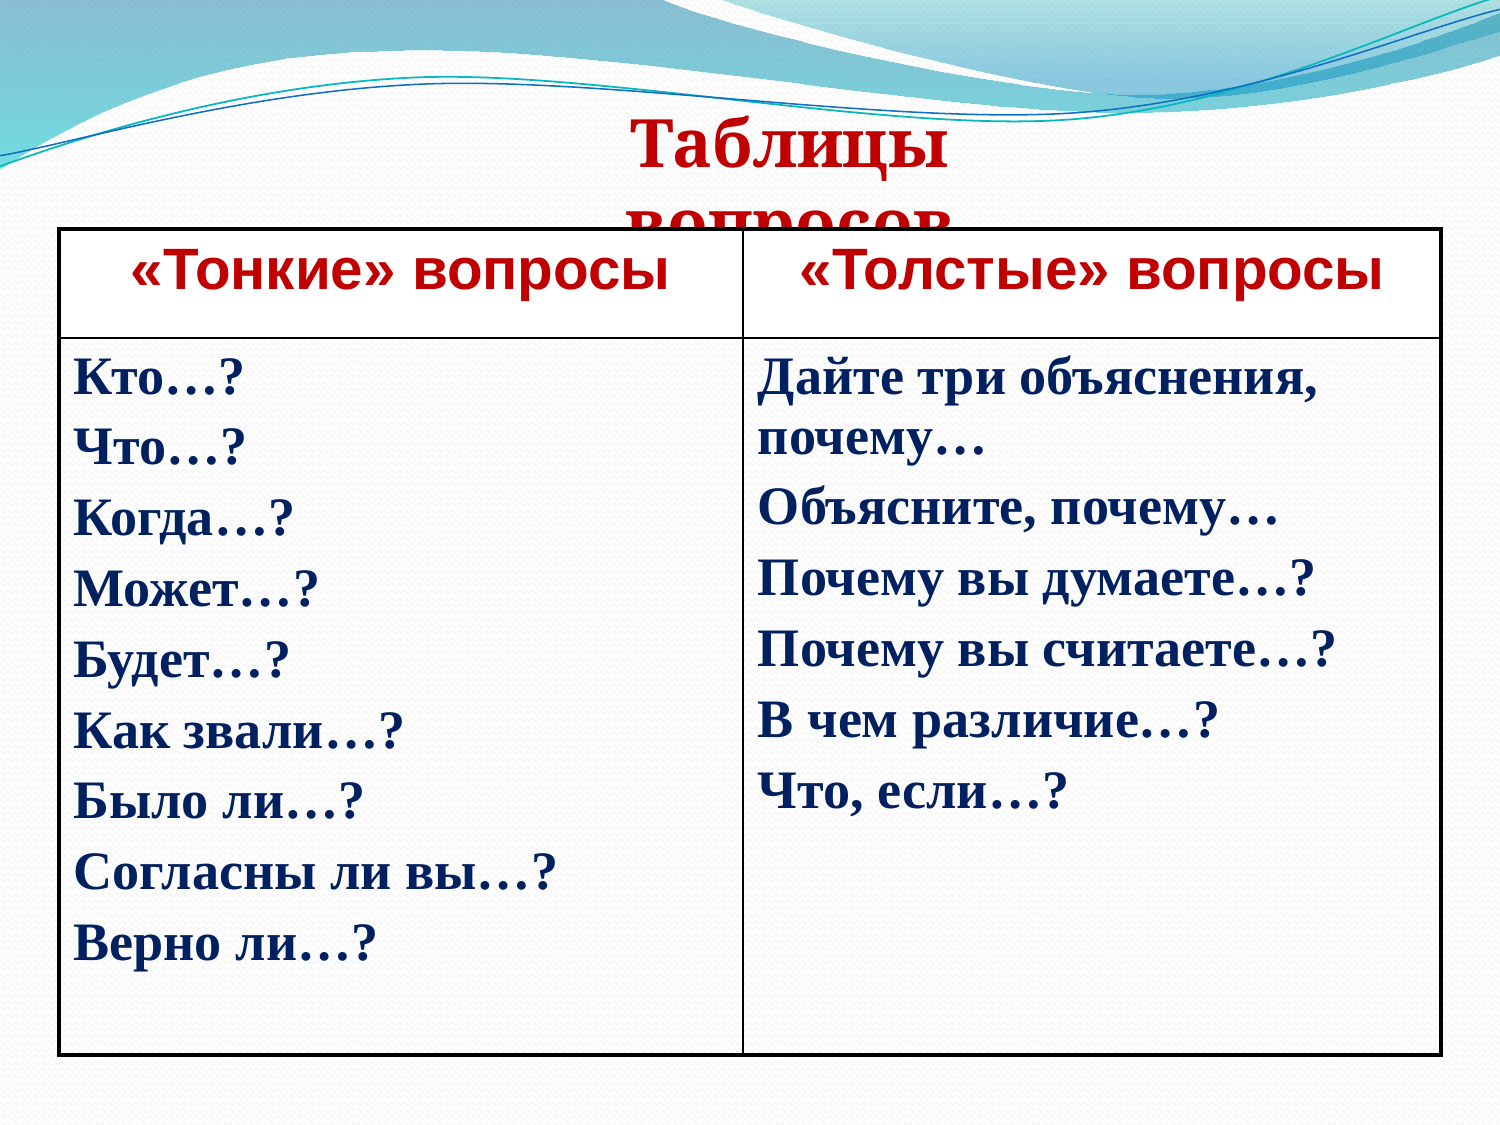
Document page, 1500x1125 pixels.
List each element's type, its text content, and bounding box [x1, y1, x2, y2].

table_header «Тонкие» вопросы [61, 231, 742, 337]
table_header «Толстые» вопросы [744, 231, 1439, 337]
text_box Таблицы вопросов [455, 93, 1125, 227]
table_cell Дайте три объяснения, почему… Объясните, почему… Почему вы думаете…? Почему вы считаете…? В чем различие…? Что, если…? [744, 339, 1439, 1053]
table_cell Кто…? Что…? Когда…? Может…? Будет…? Как звали…? Было ли…? Согласны ли вы…? Верно ли…? [61, 339, 742, 1053]
